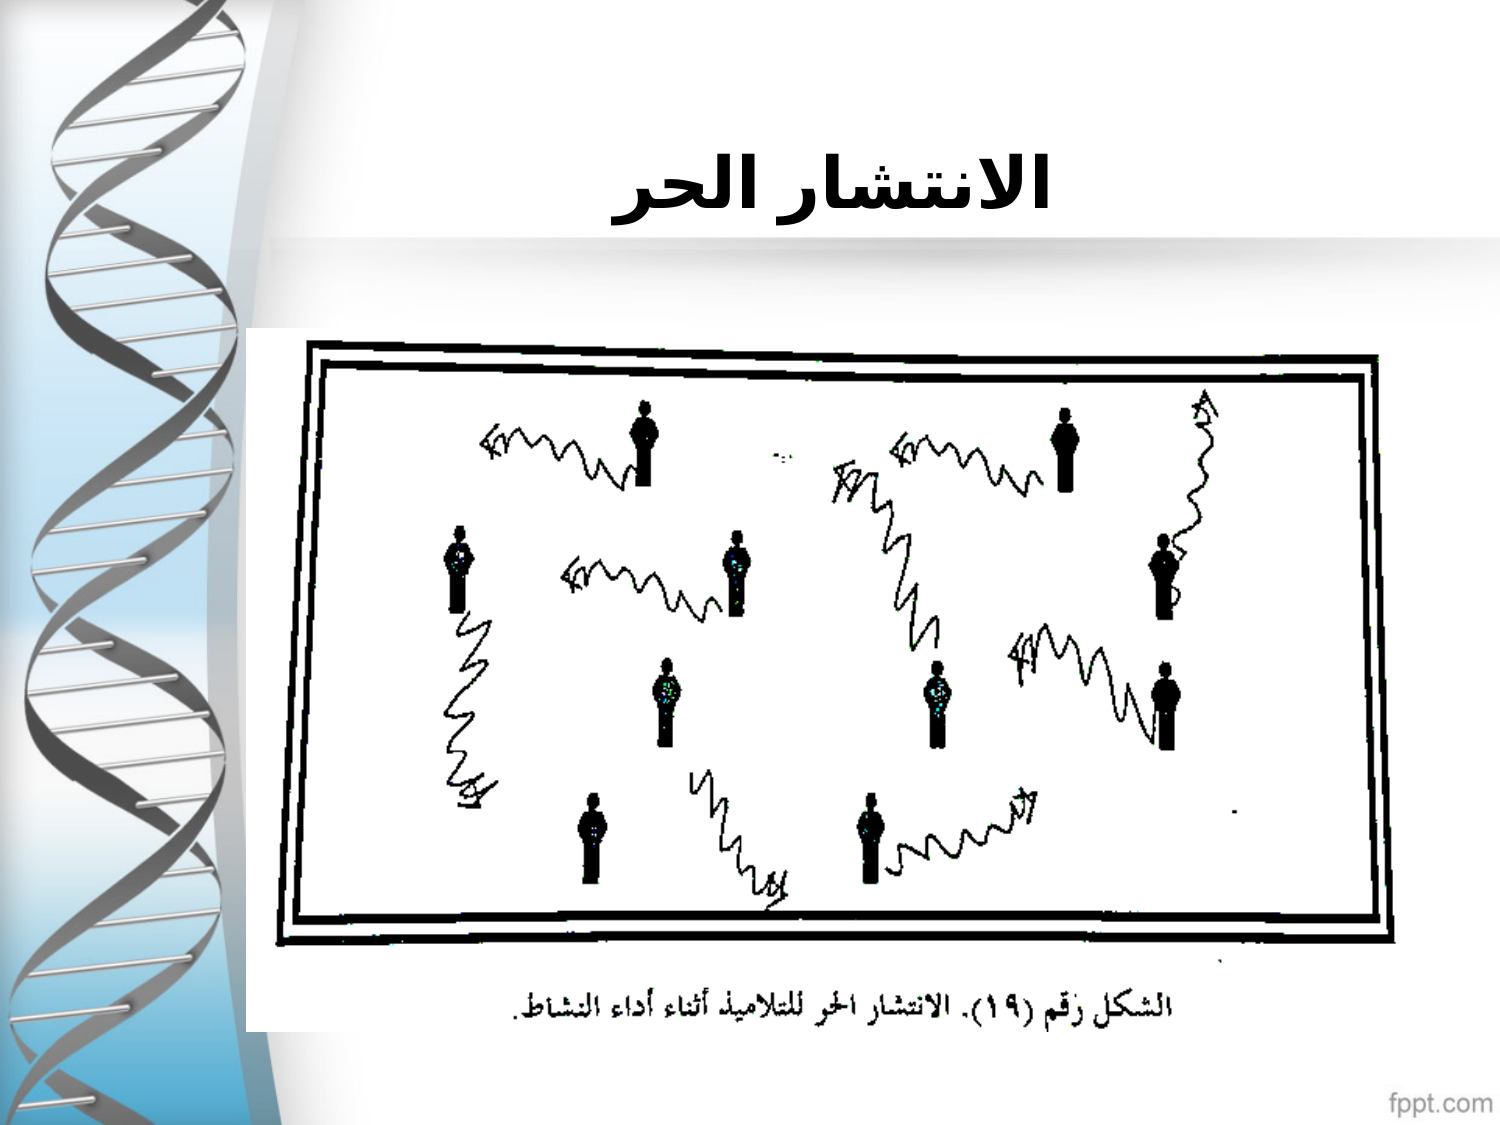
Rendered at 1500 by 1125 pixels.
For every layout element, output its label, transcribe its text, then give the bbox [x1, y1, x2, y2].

picture [245, 327, 1407, 1032]
title الانتشار الحر [150, 128, 1500, 317]
